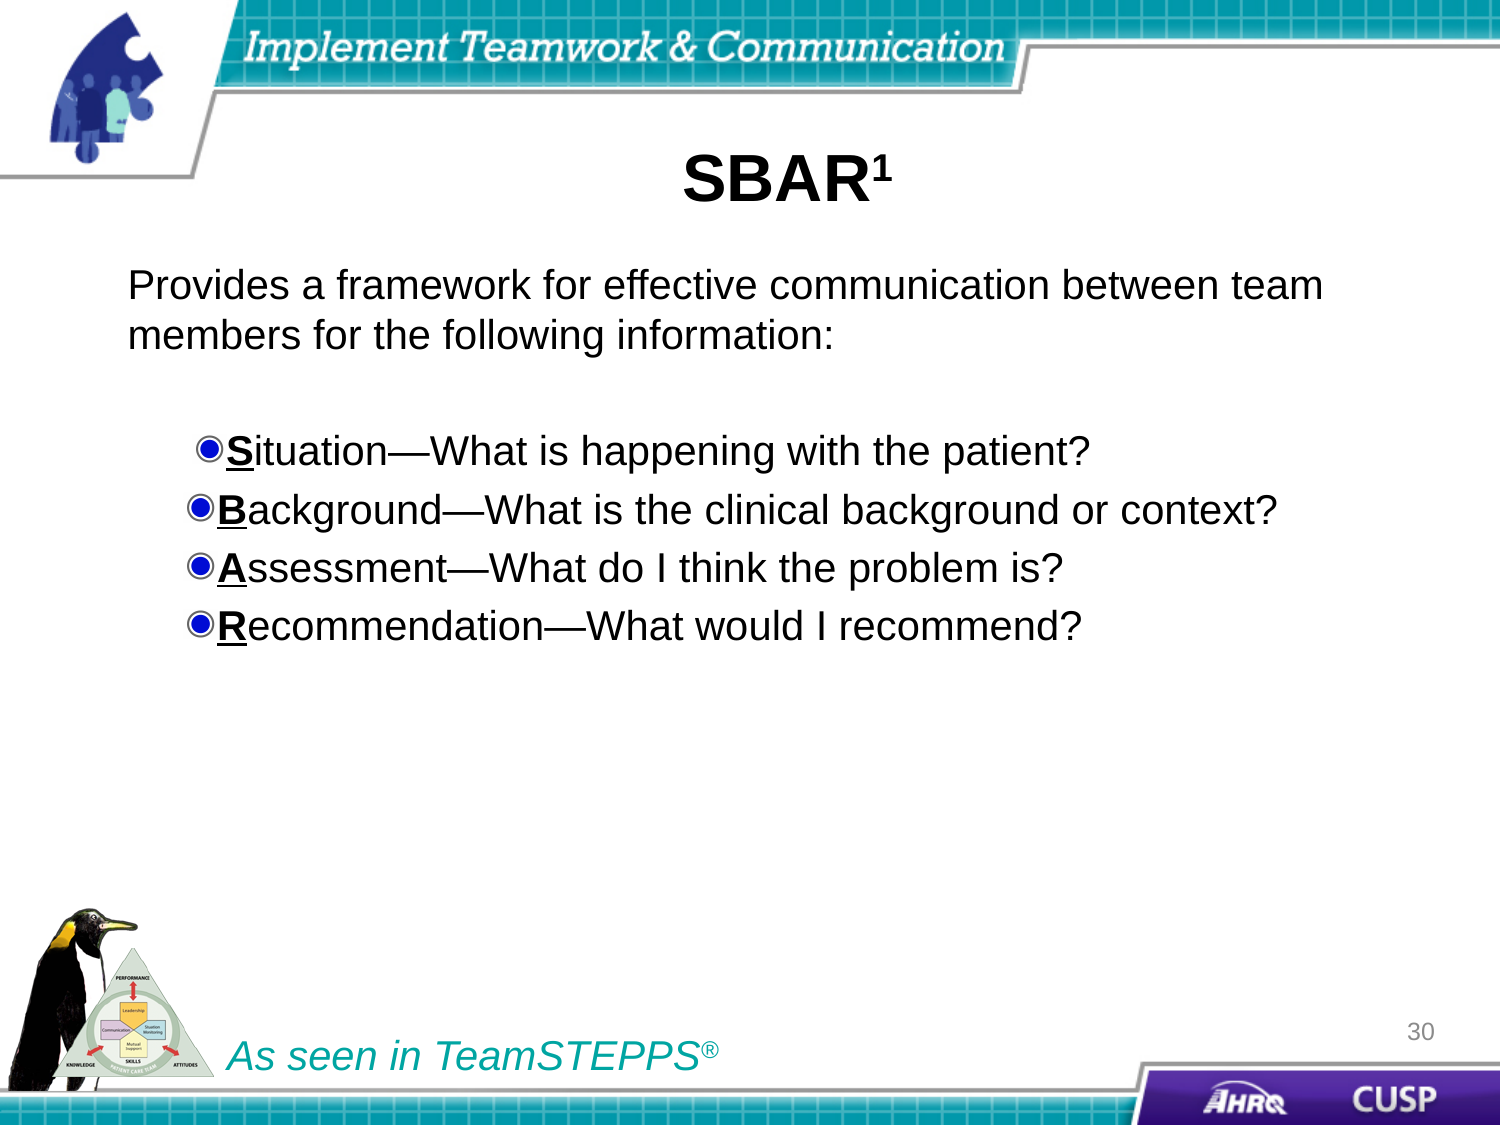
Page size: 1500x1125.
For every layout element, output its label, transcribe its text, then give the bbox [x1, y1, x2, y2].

title SBAR1 [112, 99, 1463, 251]
picture [183, 551, 218, 581]
picture [183, 492, 218, 523]
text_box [0, 874, 813, 1092]
picture [0, 0, 1500, 1125]
picture [192, 434, 227, 464]
text_box 30 [1100, 999, 1450, 1060]
list Provides a framework for effective communication between team members for the following information: Situation―What is happening with the patient? Background―What is the clinical background or context? Assessment―What do I think the problem is? Recommendation―What would I recommend? [112, 249, 1451, 938]
picture [183, 609, 218, 639]
